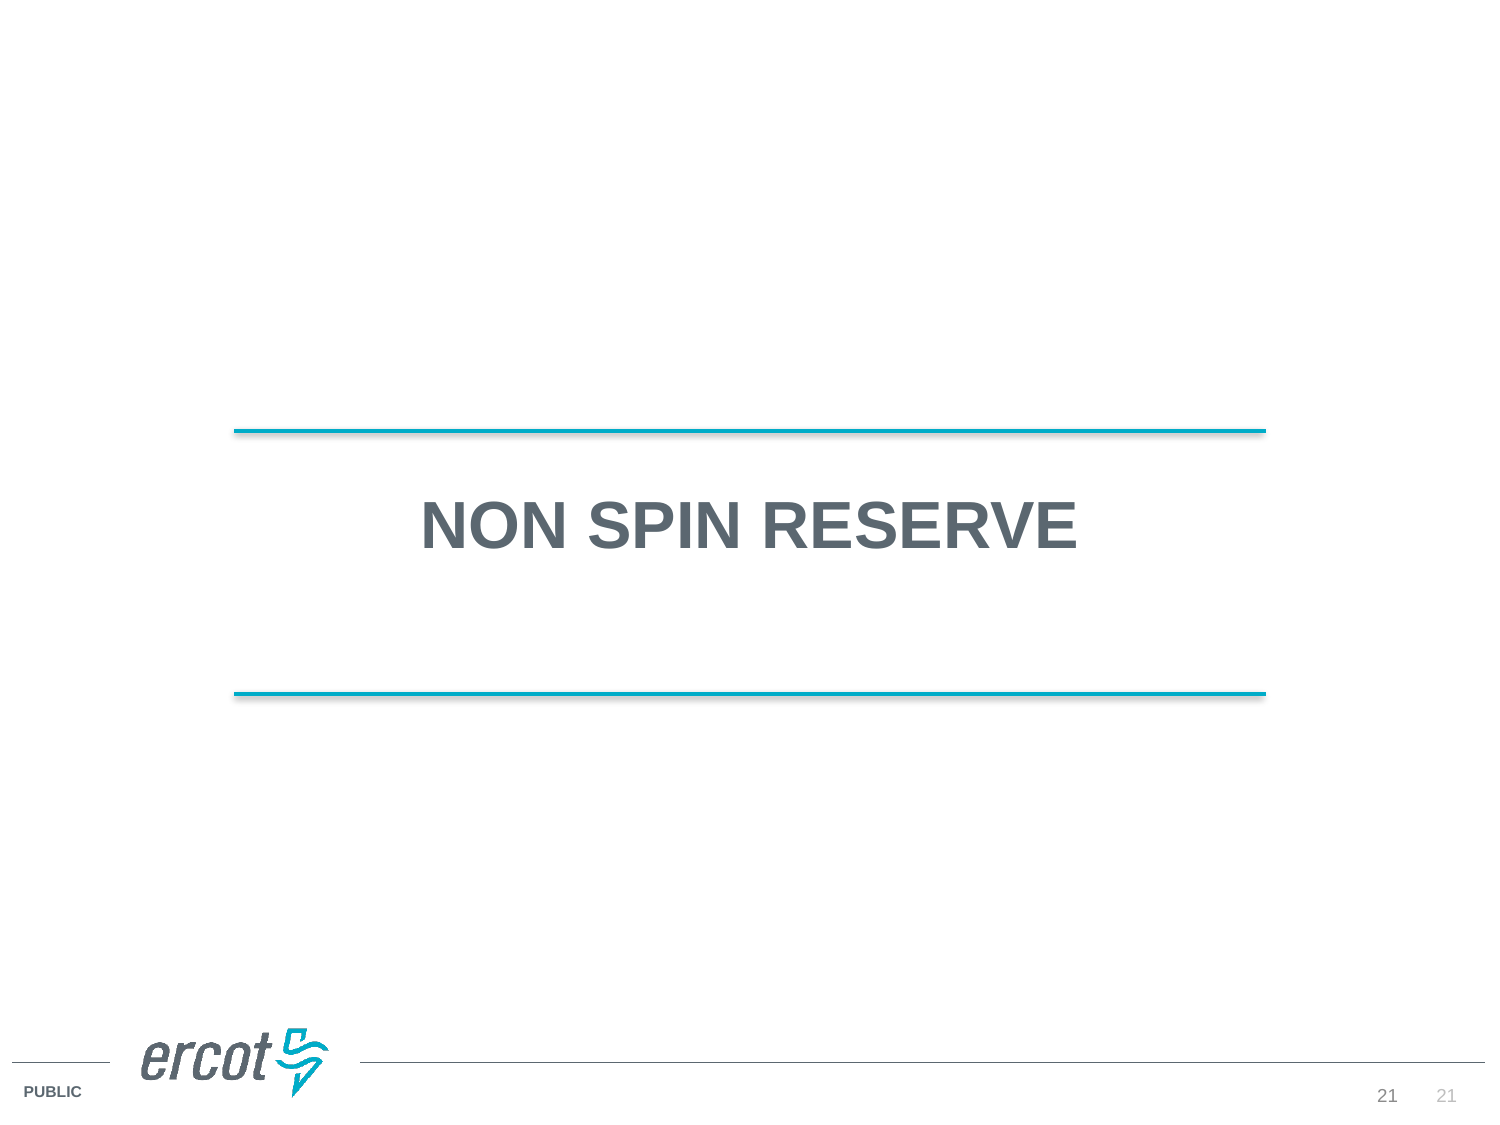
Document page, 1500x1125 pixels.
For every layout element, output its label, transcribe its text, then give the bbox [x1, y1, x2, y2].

list Non Spin Reserve [234, 474, 1266, 638]
slide_number 21 [1350, 1077, 1425, 1113]
picture [137, 1024, 332, 1100]
